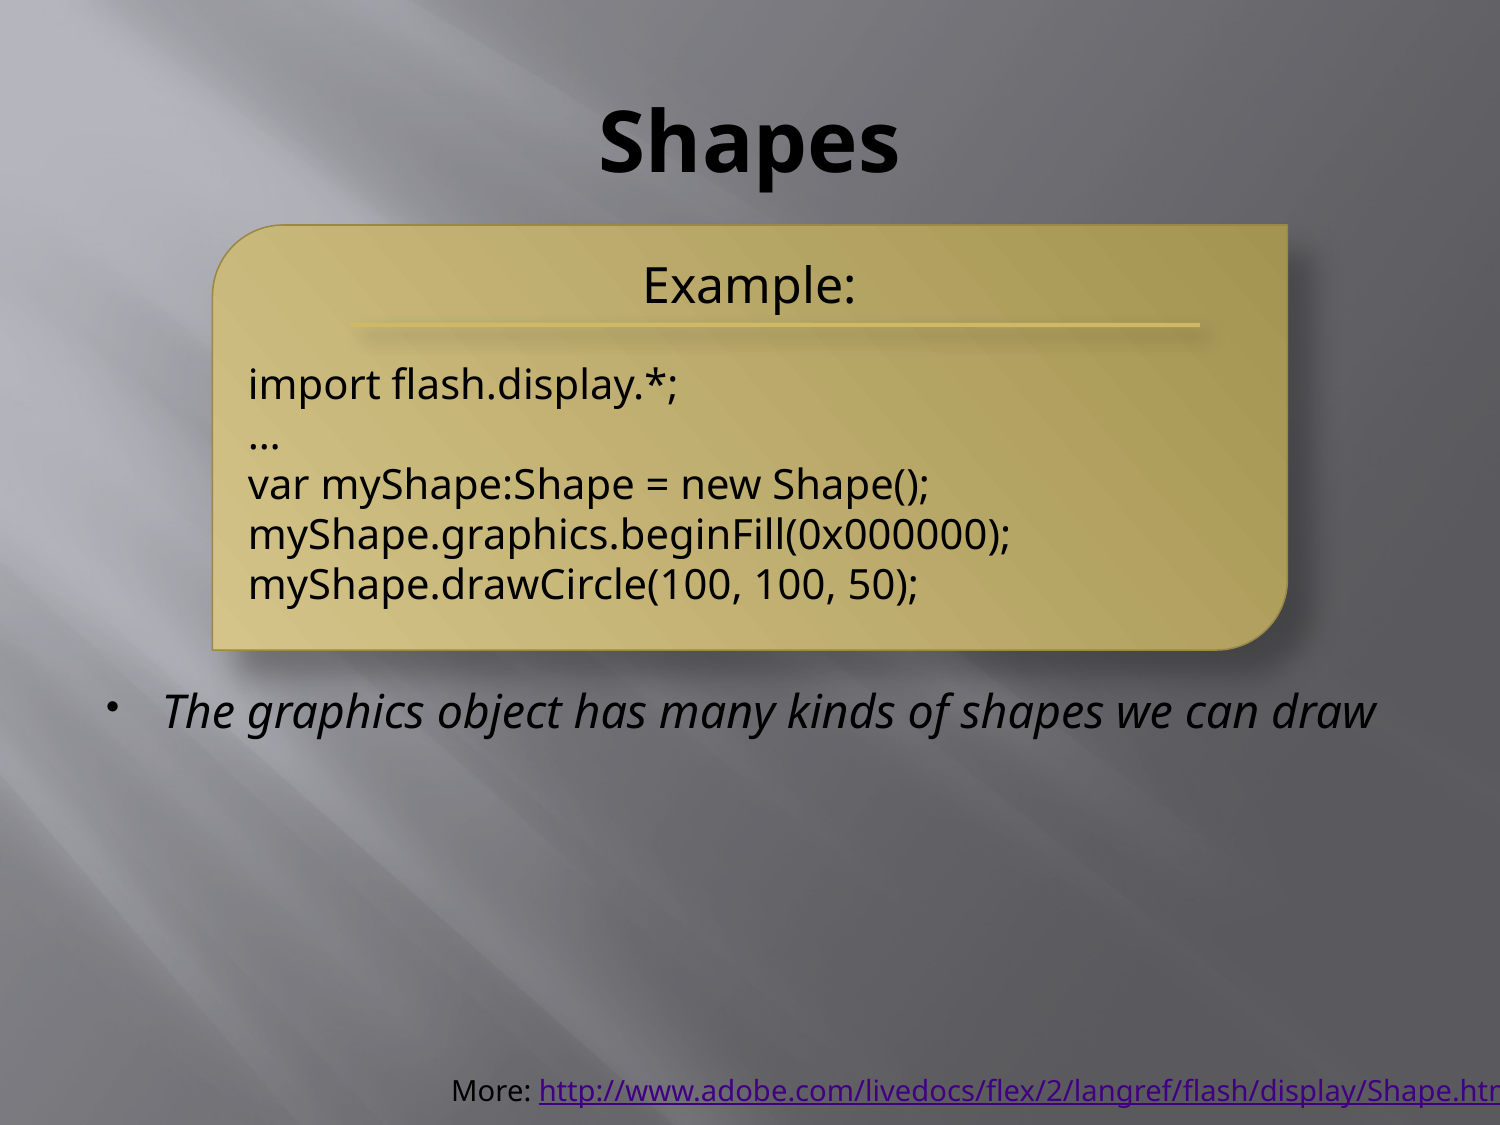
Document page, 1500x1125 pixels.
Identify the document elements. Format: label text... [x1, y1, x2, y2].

text_box More: http://www.adobe.com/livedocs/flex/2/langref/flash/display/Shape.html [436, 1064, 1500, 1119]
text_box Example: import flash.display.*; … var myShape:Shape = new Shape(); myShape.graphics.beginFill(0x000000); myShape.drawCircle(100, 100, 50); [211, 224, 1289, 651]
list The graphics object has many kinds of shapes we can draw [75, 675, 1425, 800]
title Shapes [75, 45, 1425, 233]
